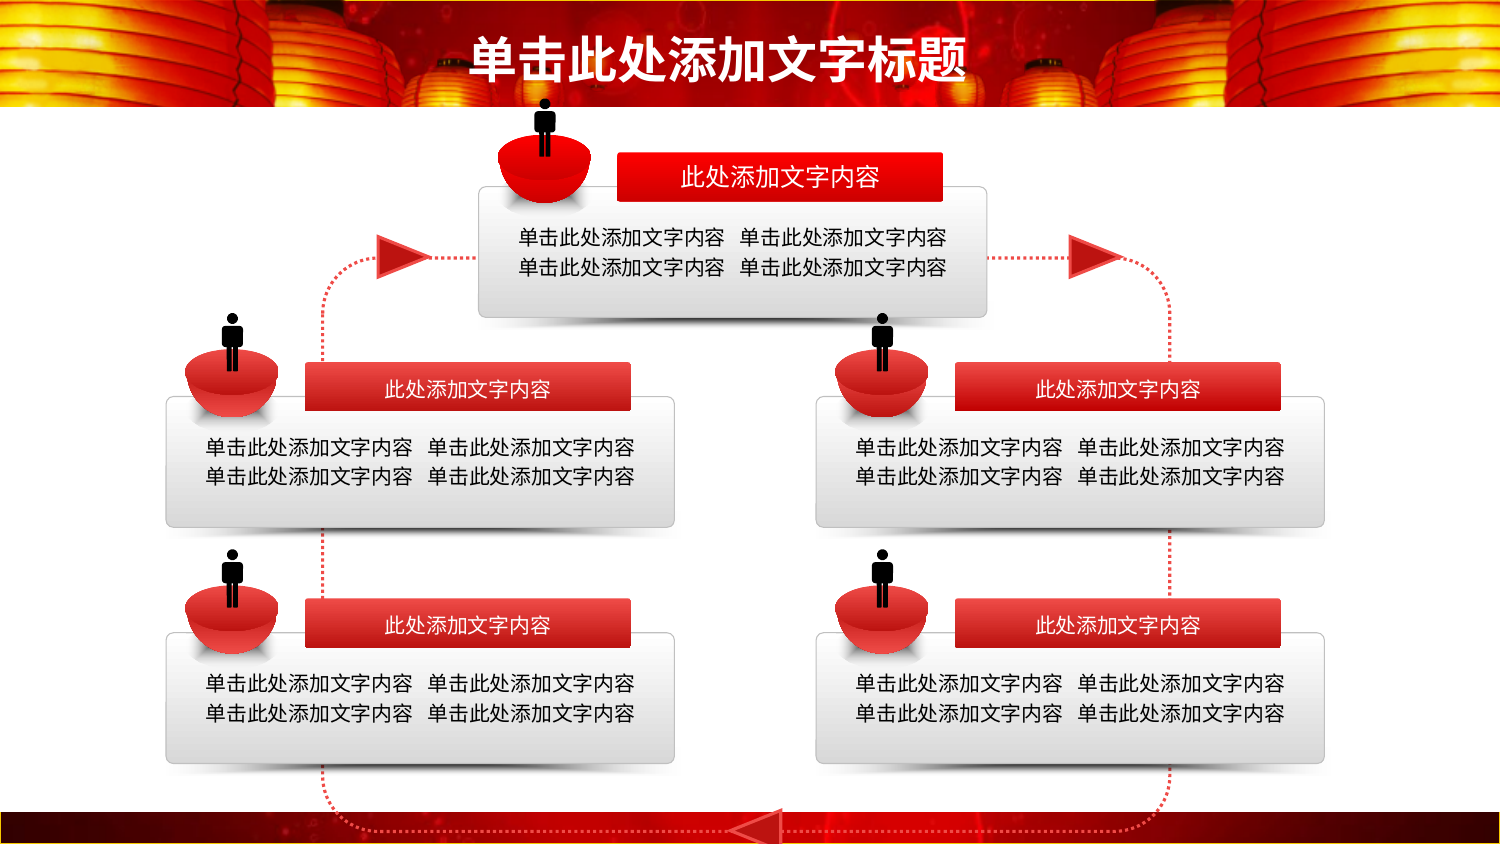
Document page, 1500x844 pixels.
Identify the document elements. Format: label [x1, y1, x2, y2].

text_box [185, 312, 279, 433]
text_box [497, 98, 592, 218]
text_box [322, 236, 1170, 844]
title [103, 44, 1397, 208]
text_box [474, 152, 997, 330]
text_box [162, 362, 684, 539]
picture [0, 0, 1500, 107]
text_box [185, 549, 279, 669]
text_box [835, 549, 929, 669]
text_box [162, 598, 684, 776]
text_box [812, 362, 1334, 539]
picture [1170, 812, 1499, 843]
text_box [812, 598, 1334, 776]
picture [1, 812, 322, 843]
text_box [835, 312, 929, 433]
